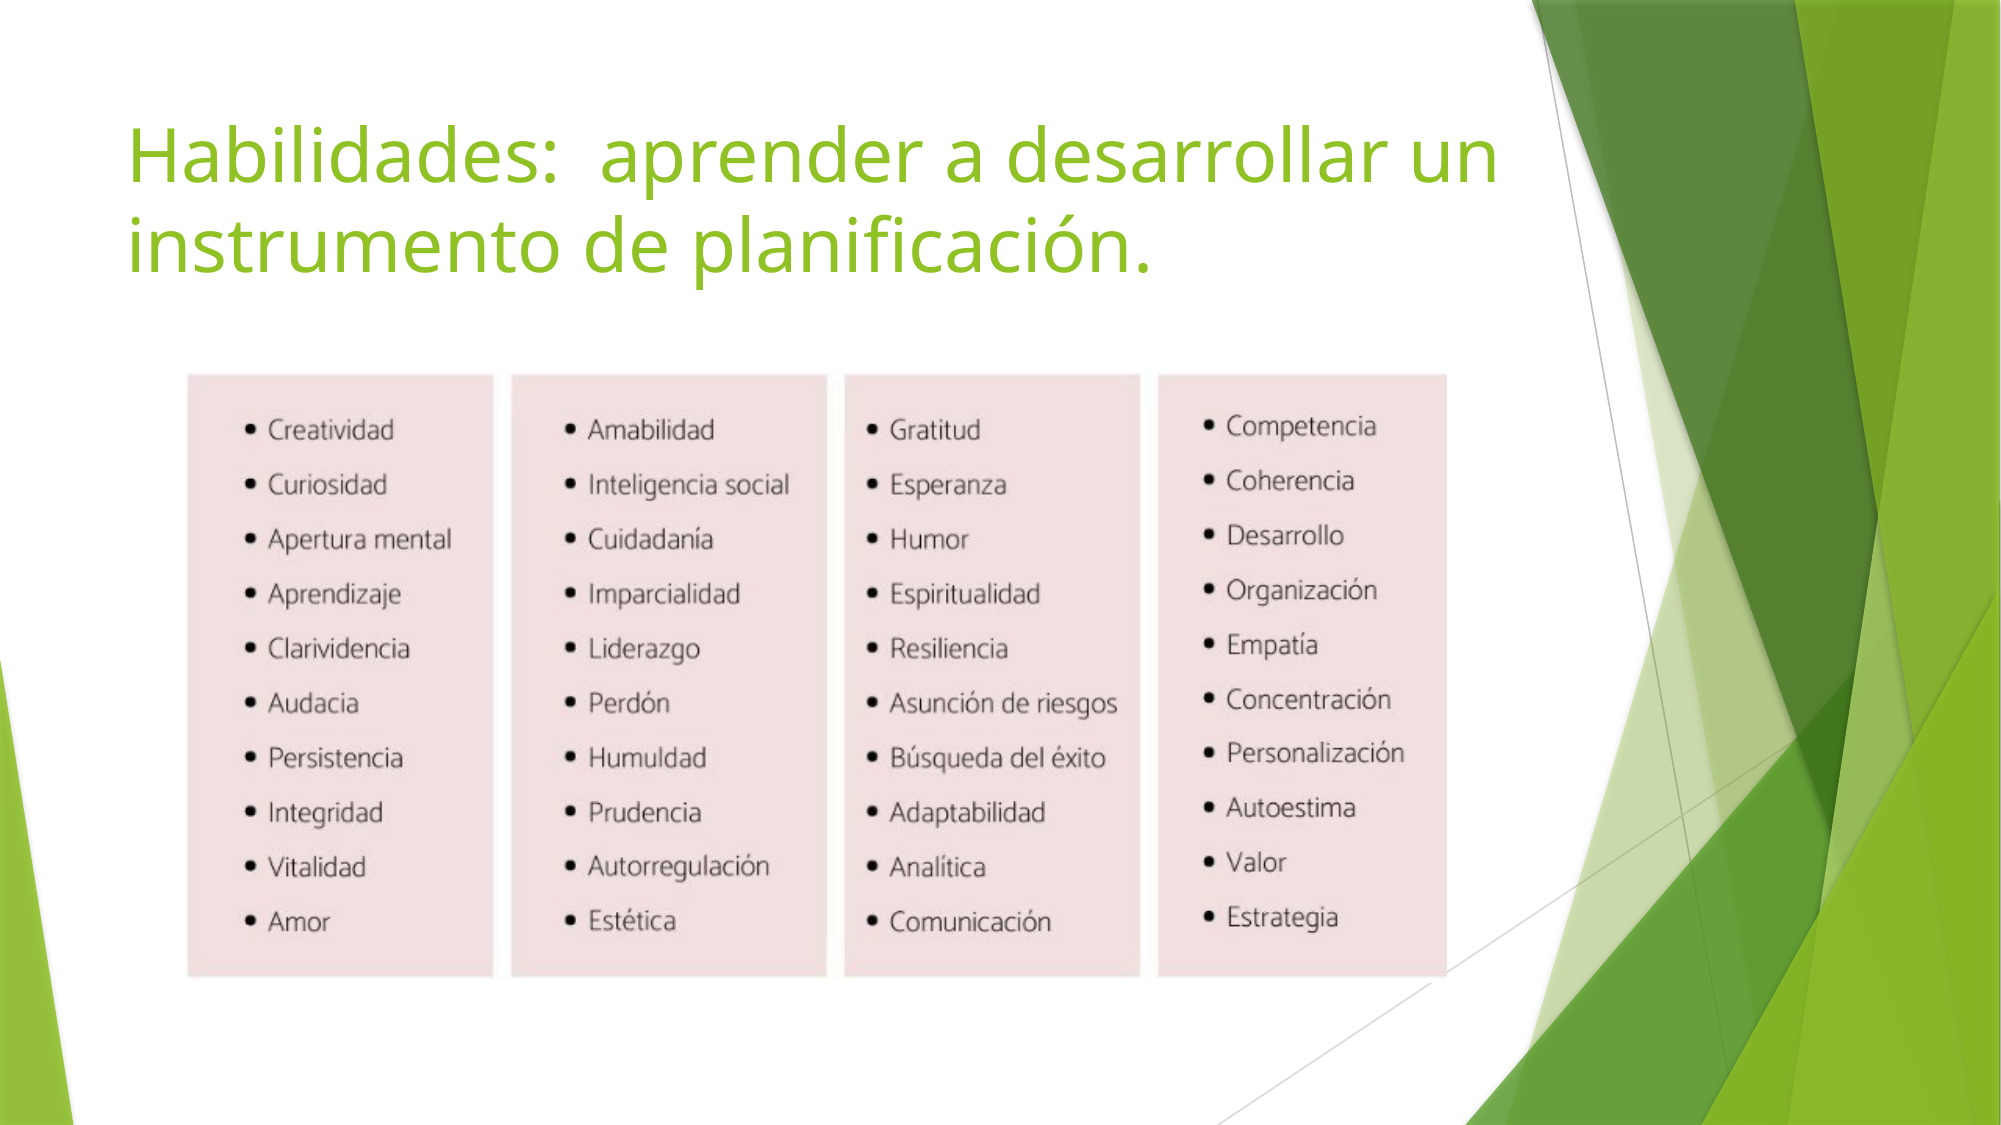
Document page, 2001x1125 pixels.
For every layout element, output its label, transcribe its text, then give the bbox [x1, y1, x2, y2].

title Habilidades: aprender a desarrollar un instrumento de planificación. [111, 99, 1522, 317]
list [185, 370, 1448, 983]
